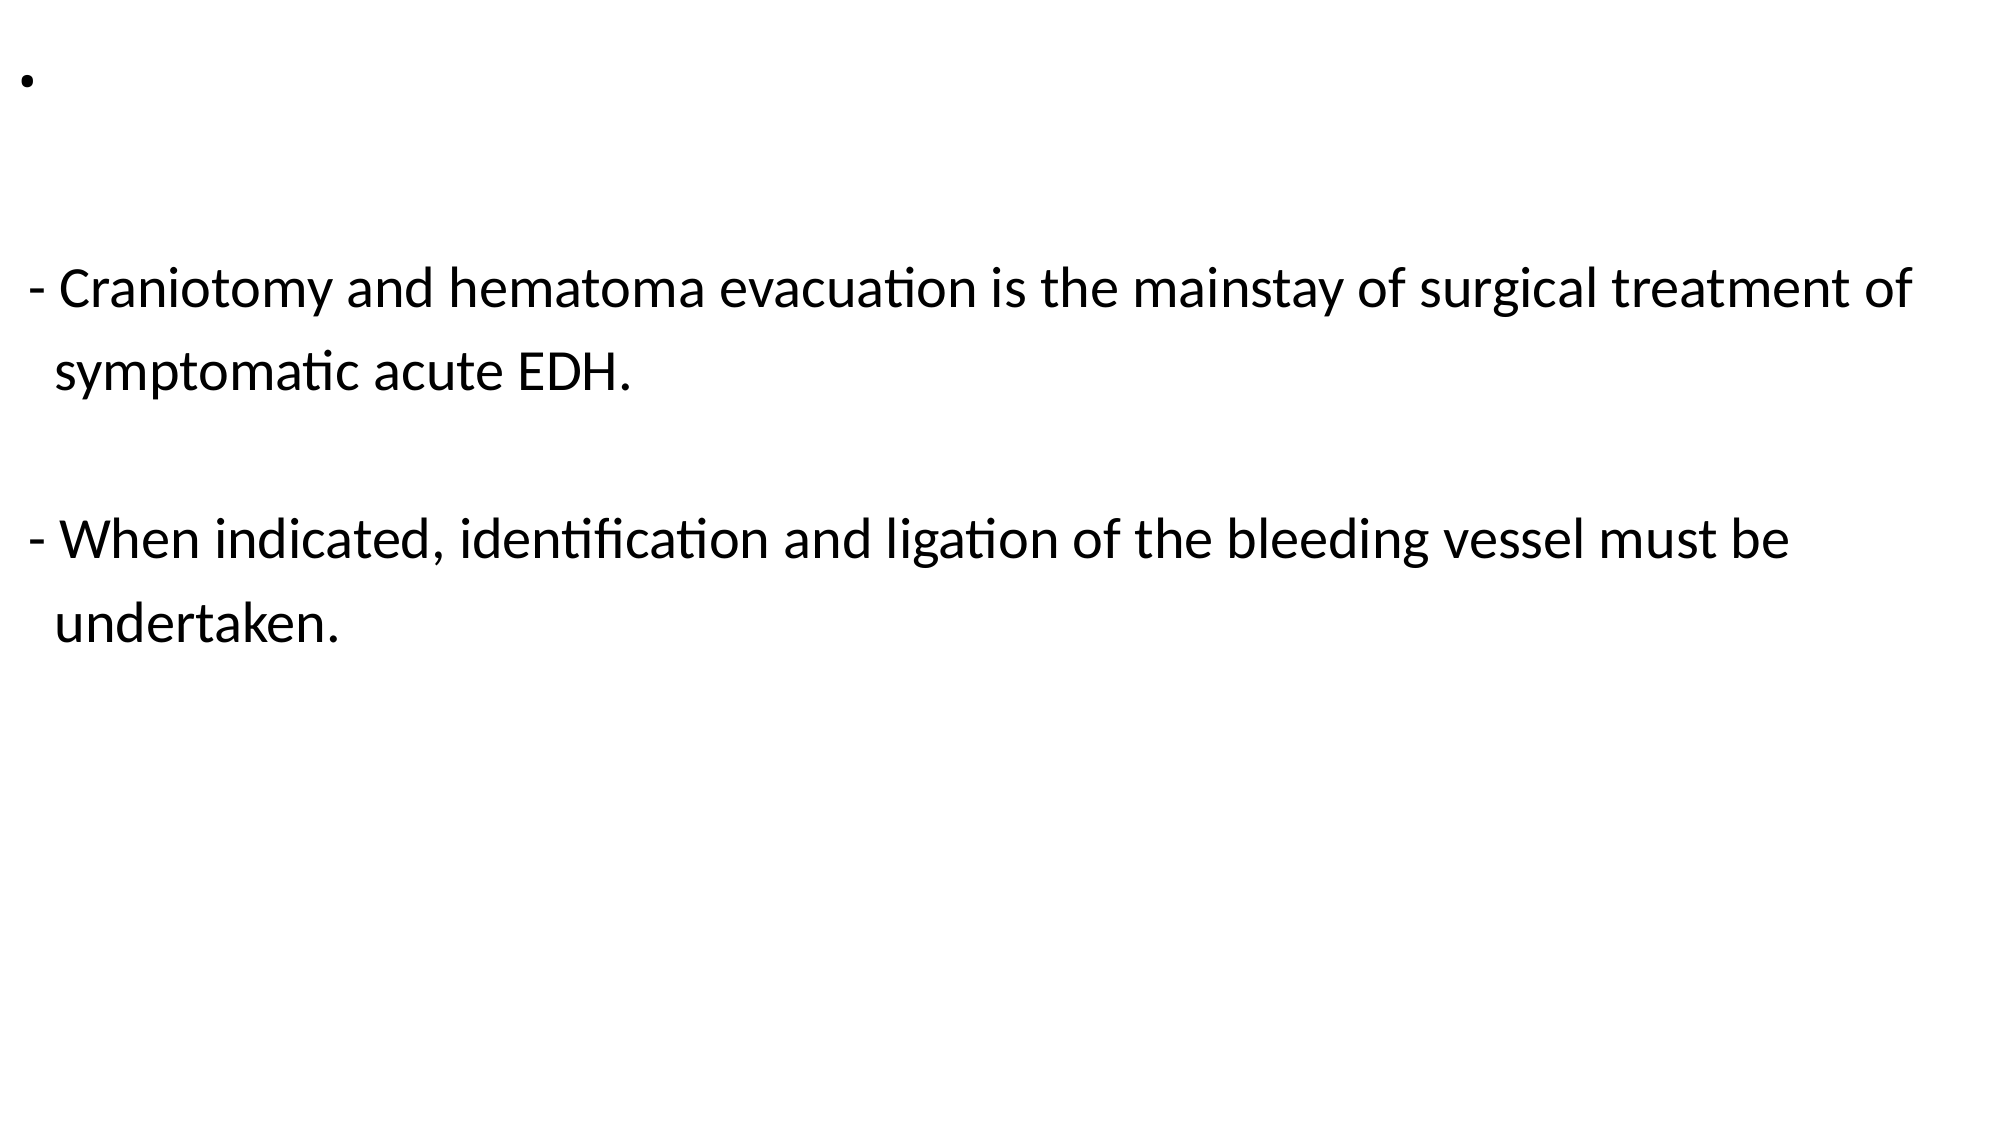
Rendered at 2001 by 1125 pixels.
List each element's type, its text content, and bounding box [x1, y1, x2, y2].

title . [0, 0, 1863, 115]
list - Craniotomy and hematoma evacuation is the mainstay of surgical treatment of symptomatic acute EDH. - When indicated, identification and ligation of the bleeding vessel must be undertaken. [0, 158, 2000, 1125]
